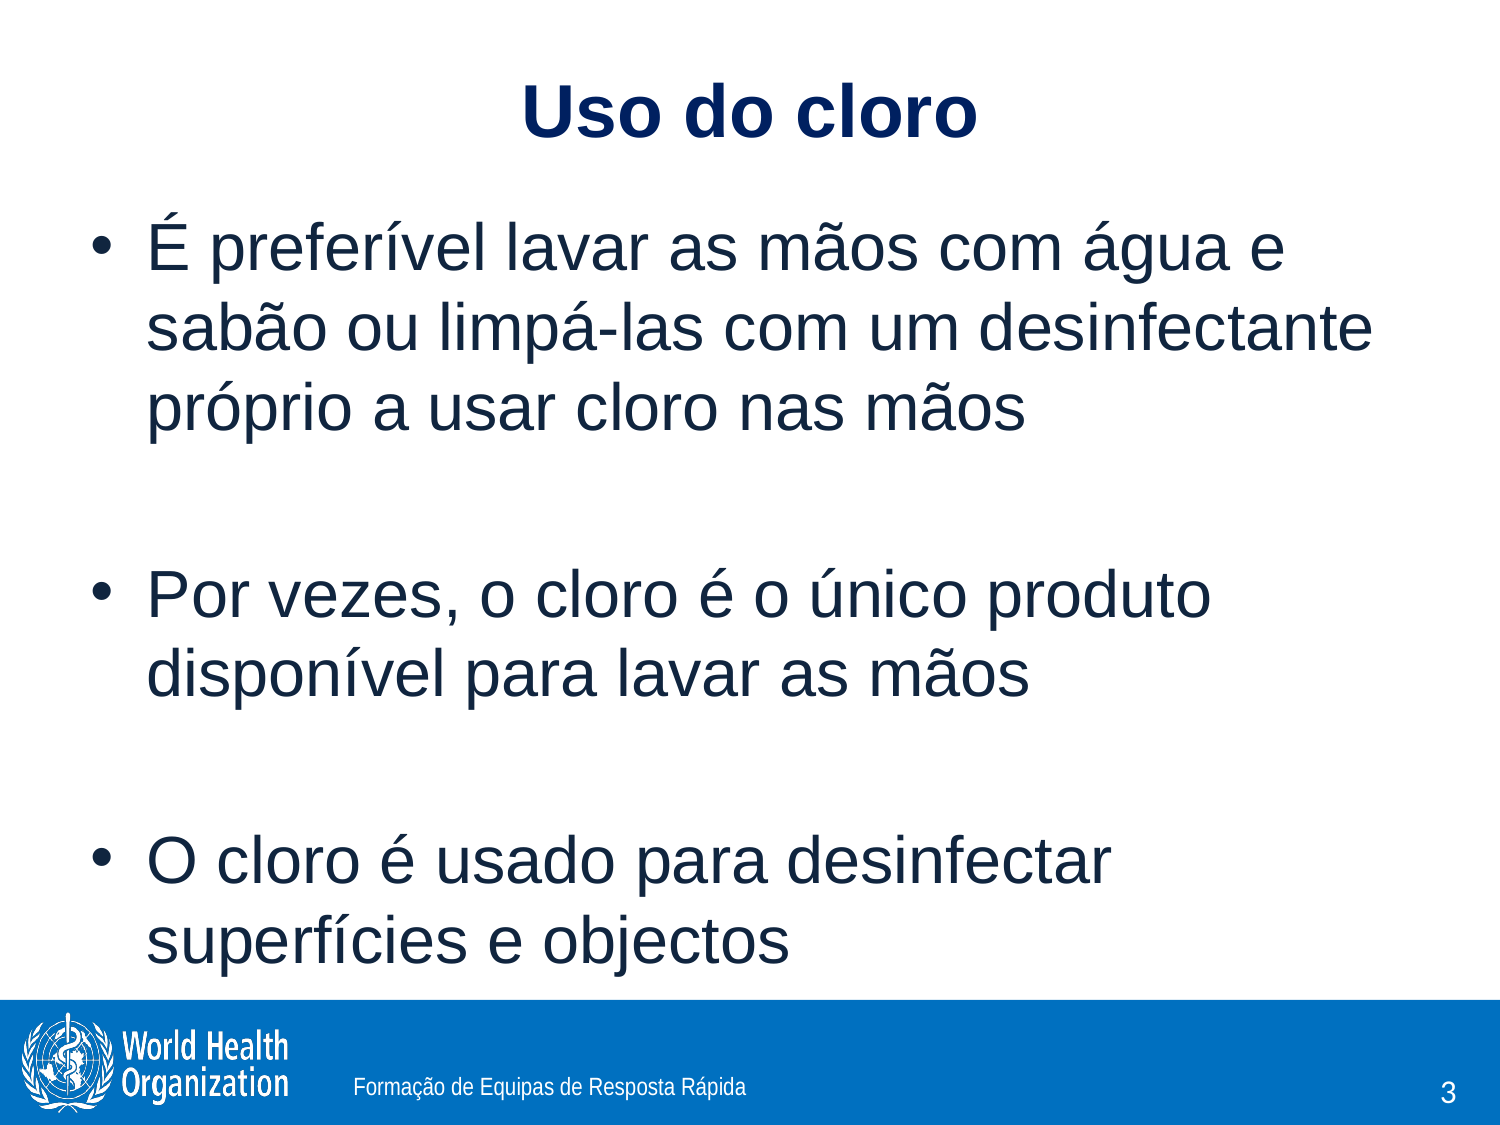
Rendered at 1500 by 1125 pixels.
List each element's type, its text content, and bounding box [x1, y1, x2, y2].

picture [21, 1012, 288, 1113]
list É preferível lavar as mãos com água e sabão ou limpá-las com um desinfectante próprio a usar cloro nas mãos Por vezes, o cloro é o único produto disponível para lavar as mãos O cloro é usado para desinfectar superfícies e objectos [75, 196, 1426, 858]
title Uso do cloro [75, 14, 1426, 196]
